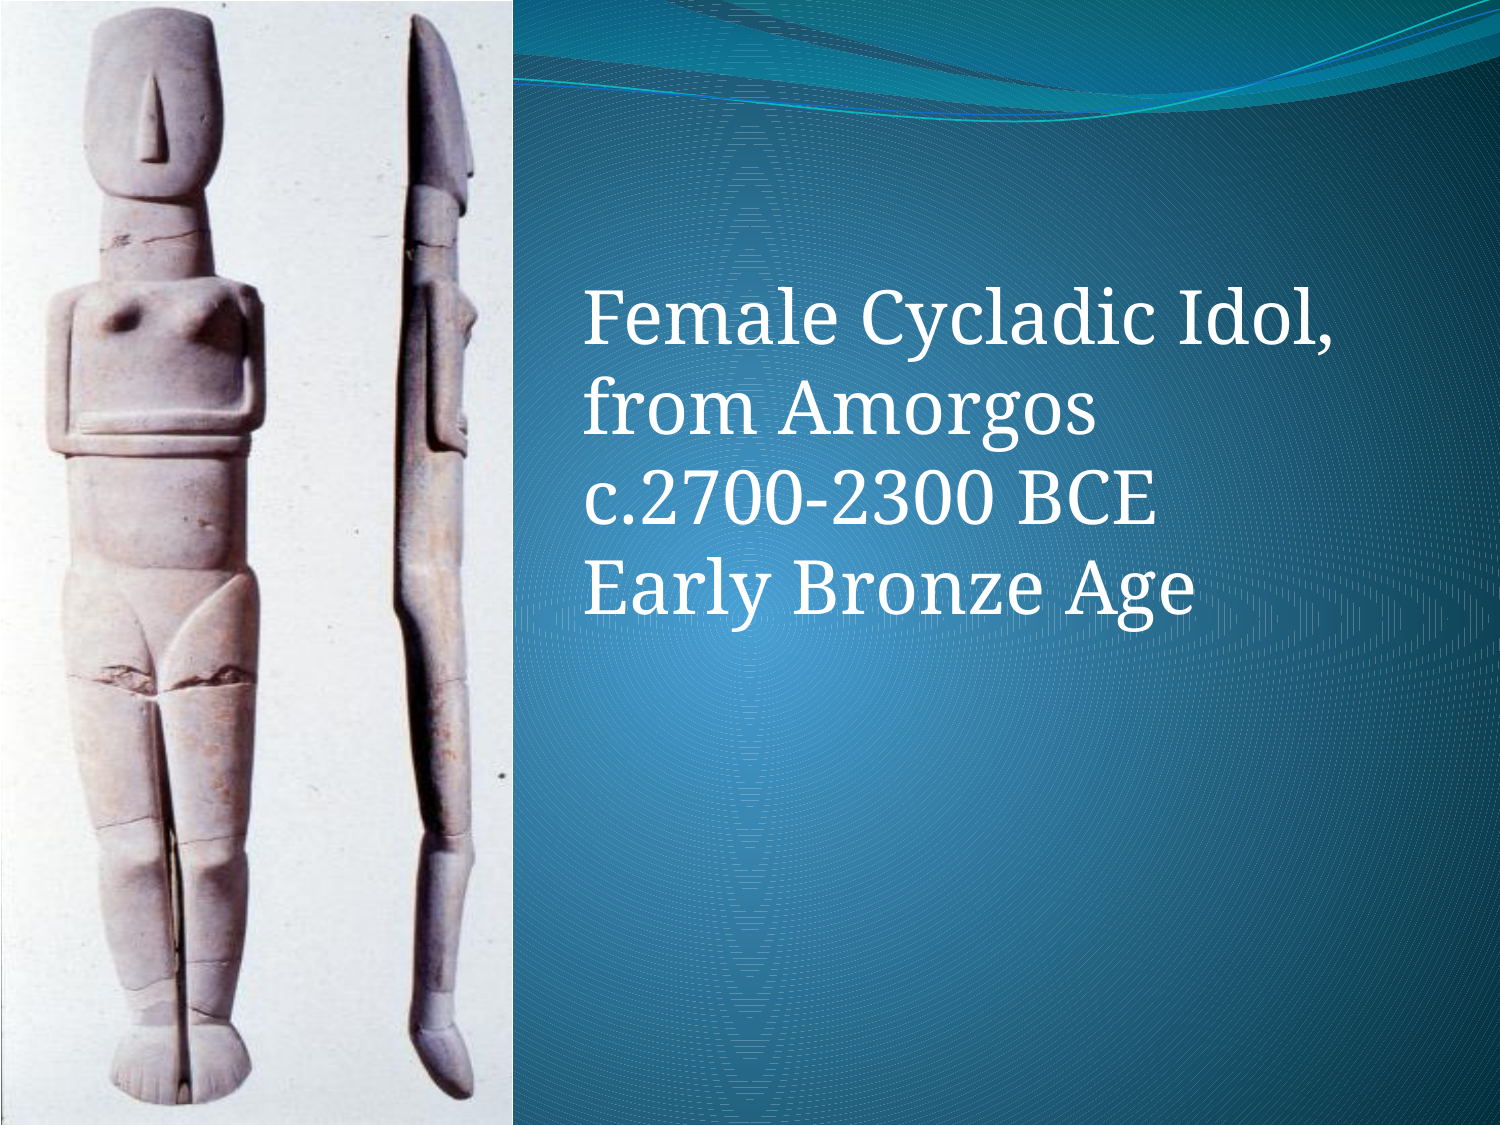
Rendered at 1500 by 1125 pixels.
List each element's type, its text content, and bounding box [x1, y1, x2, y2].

text_box Female Cycladic Idol, from Amorgos c.2700-2300 BCE Early Bronze Age [567, 262, 1371, 638]
